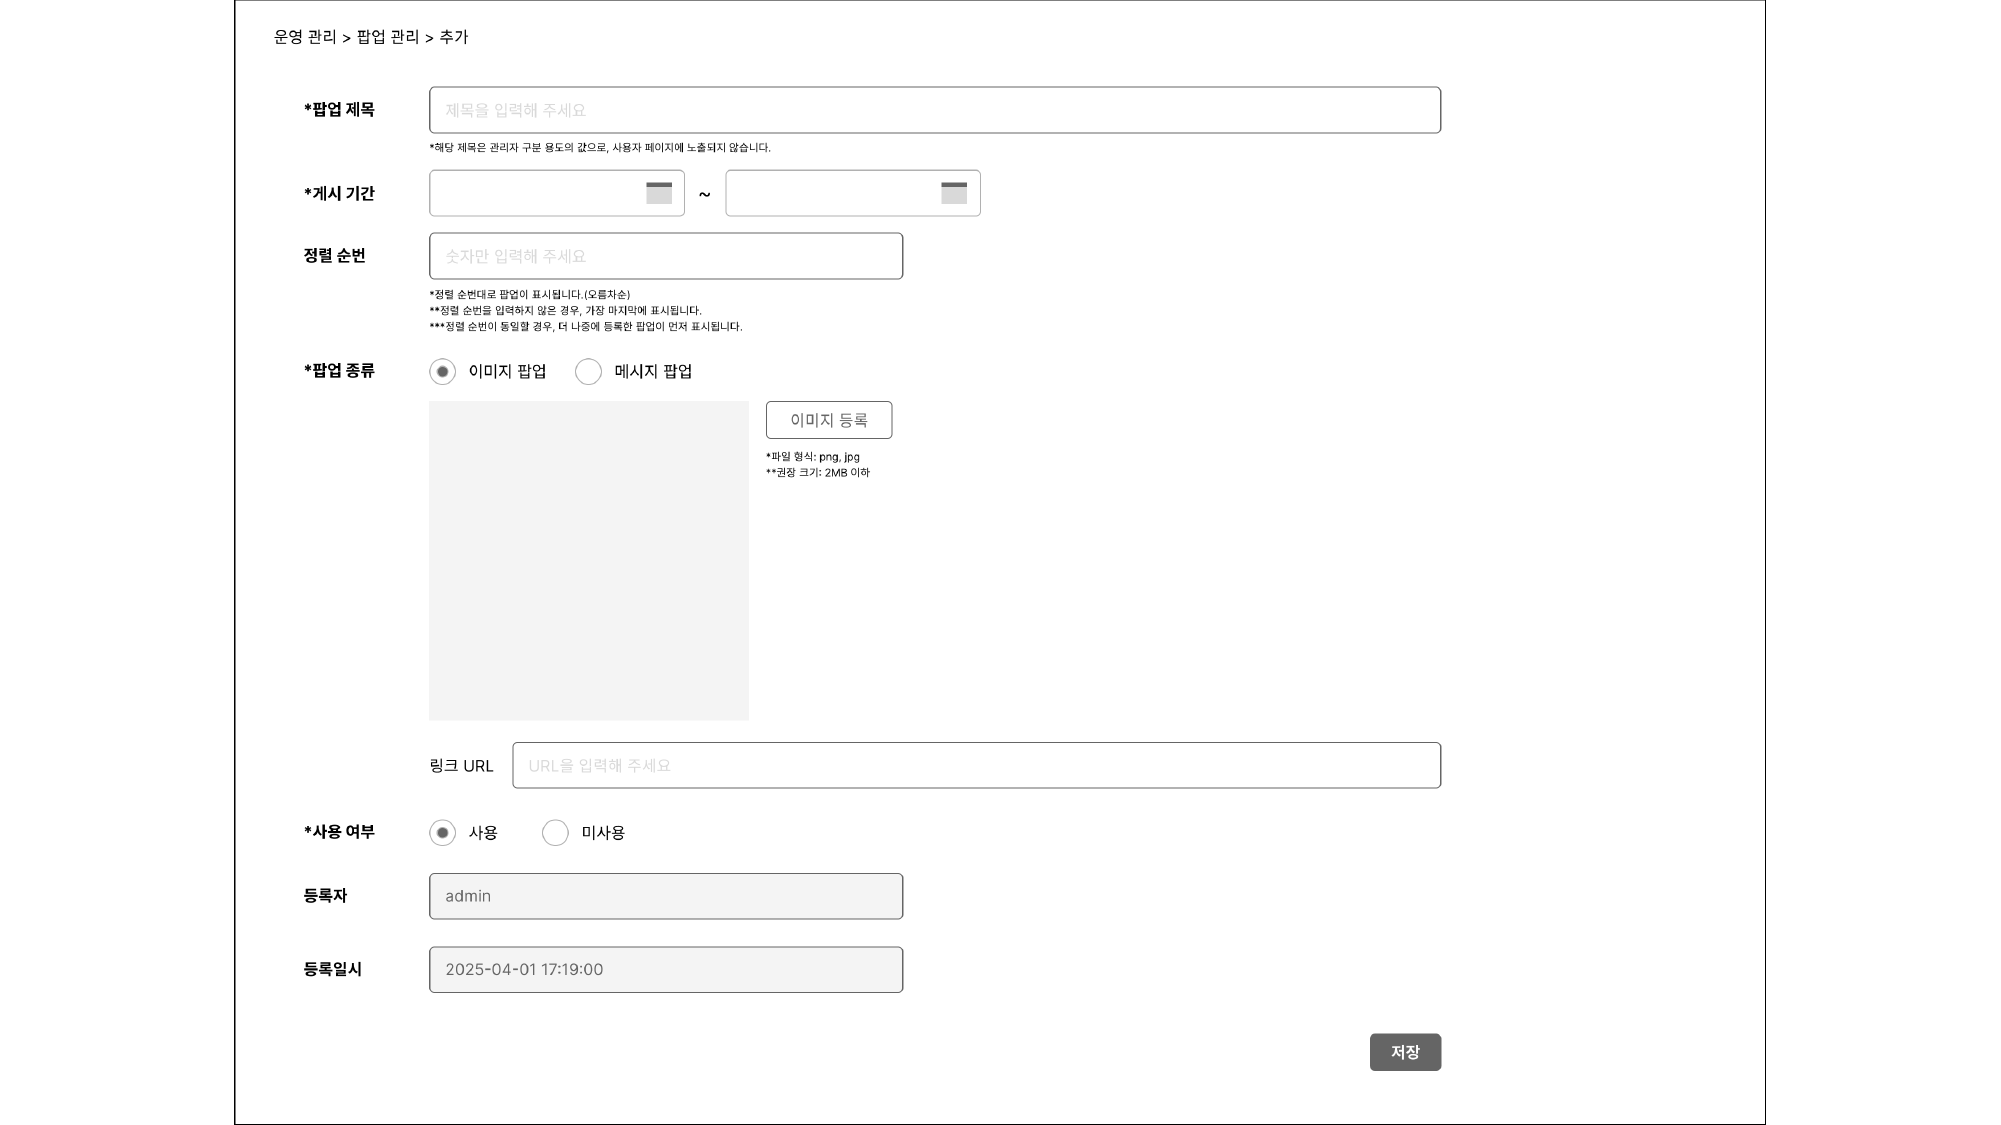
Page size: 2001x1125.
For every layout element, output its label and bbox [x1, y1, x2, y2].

picture [234, 0, 1766, 1125]
